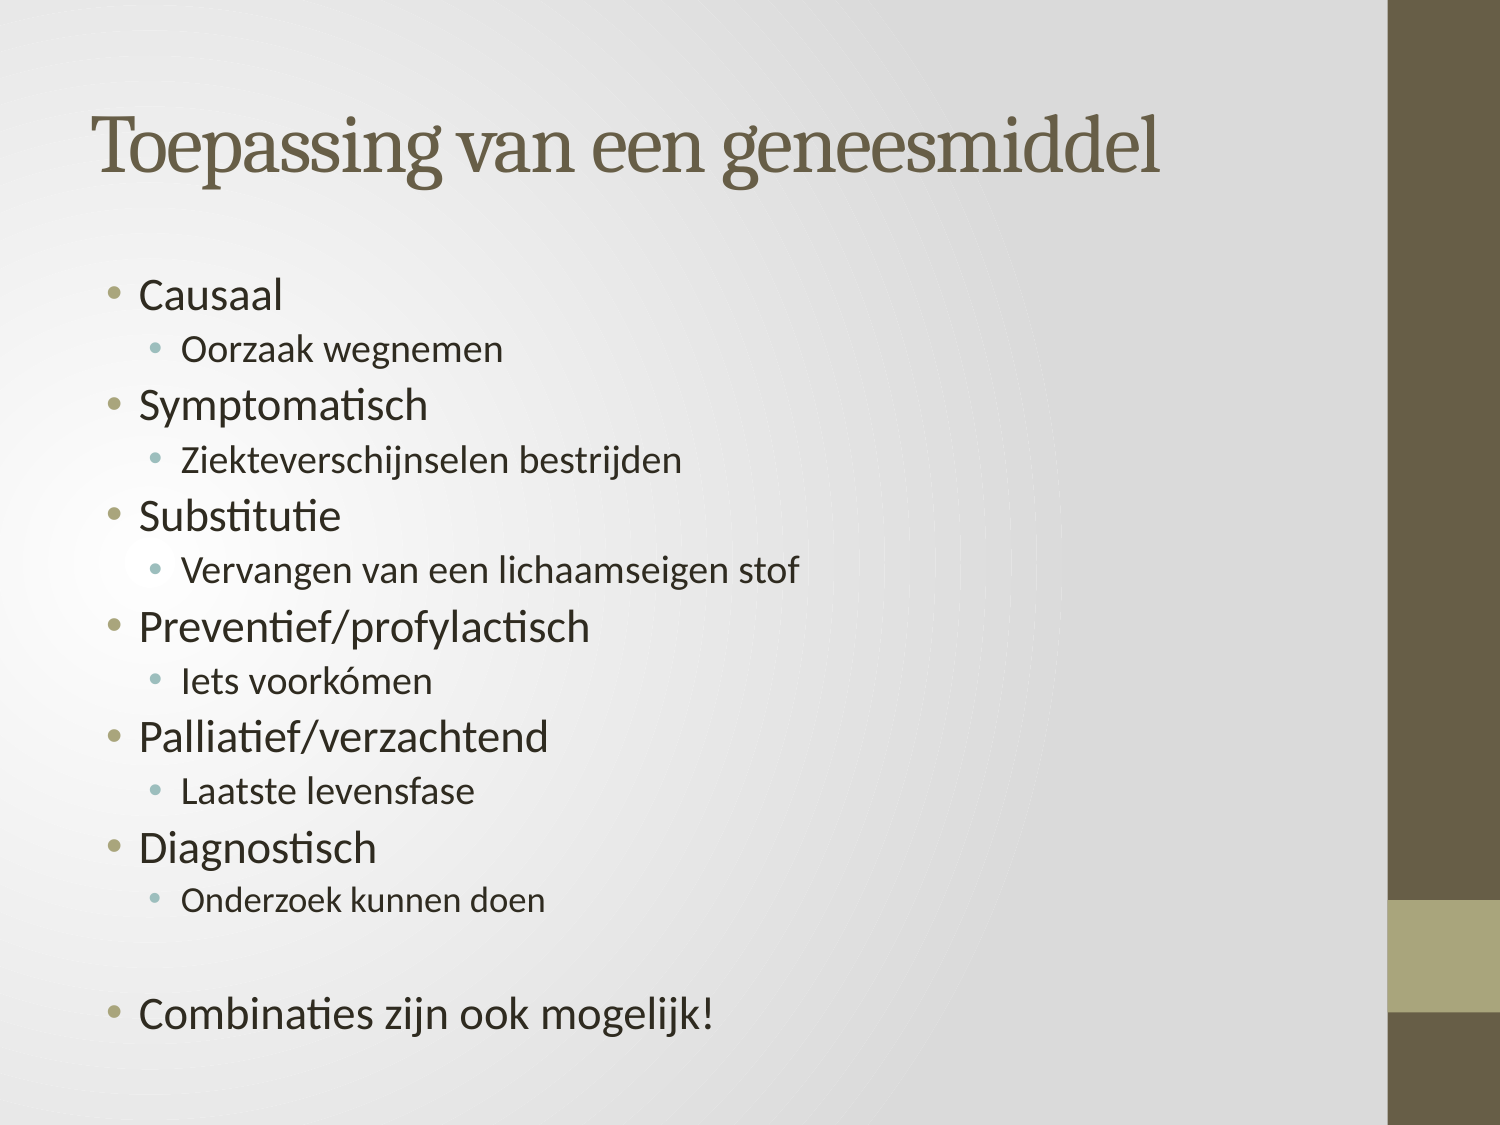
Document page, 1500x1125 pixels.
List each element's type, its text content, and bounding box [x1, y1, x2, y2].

title Toepassing van een geneesmiddel [75, 45, 1325, 233]
list Causaal Oorzaak wegnemen Symptomatisch Ziekteverschijnselen bestrijden Substitutie Vervangen van een lichaamseigen stof Preventief/profylactisch Iets voorkómen Palliatief/verzachtend Laatste levensfase Diagnostisch Onderzoek kunnen doen Combinaties zijn ook mogelijk! [75, 262, 1325, 1050]
